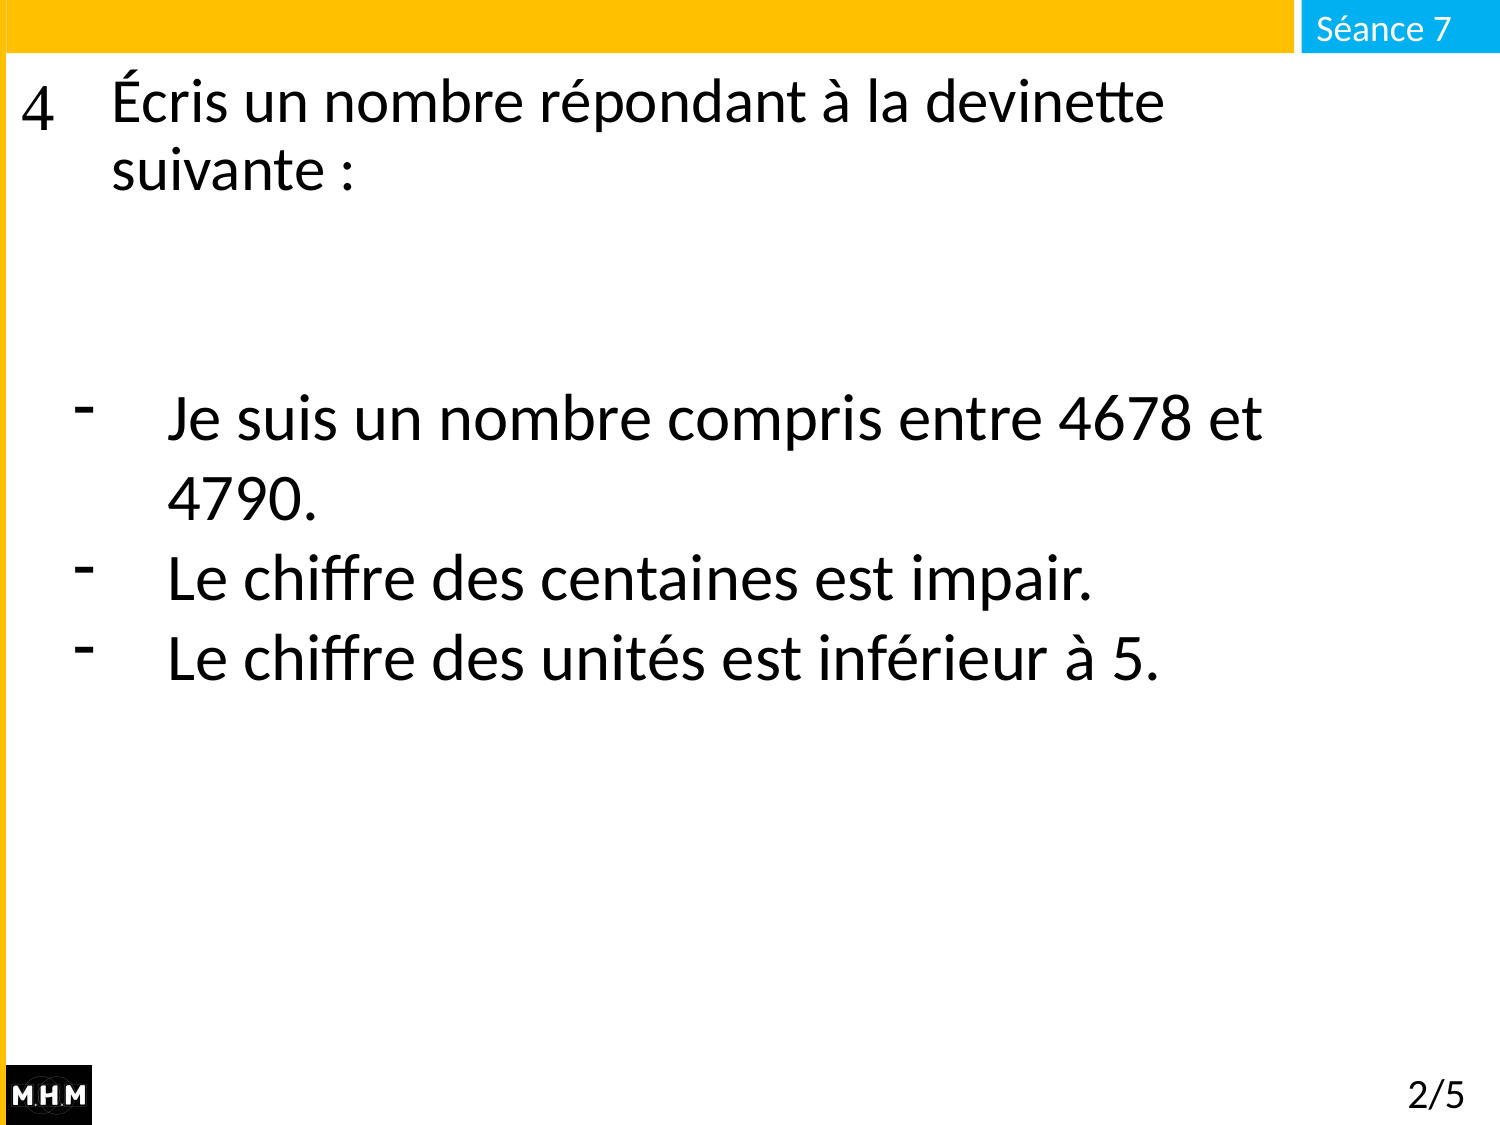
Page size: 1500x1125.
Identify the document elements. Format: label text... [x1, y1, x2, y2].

text_box Je suis un nombre compris entre 4678 et 4790. Le chiffre des centaines est impair. Le chiffre des unités est inférieur à 5. [58, 331, 1404, 737]
title Écris un nombre répondant à la devinette suivante : [96, 60, 1391, 213]
list 2/5 [1373, 1064, 1500, 1125]
picture [6, 1065, 92, 1125]
